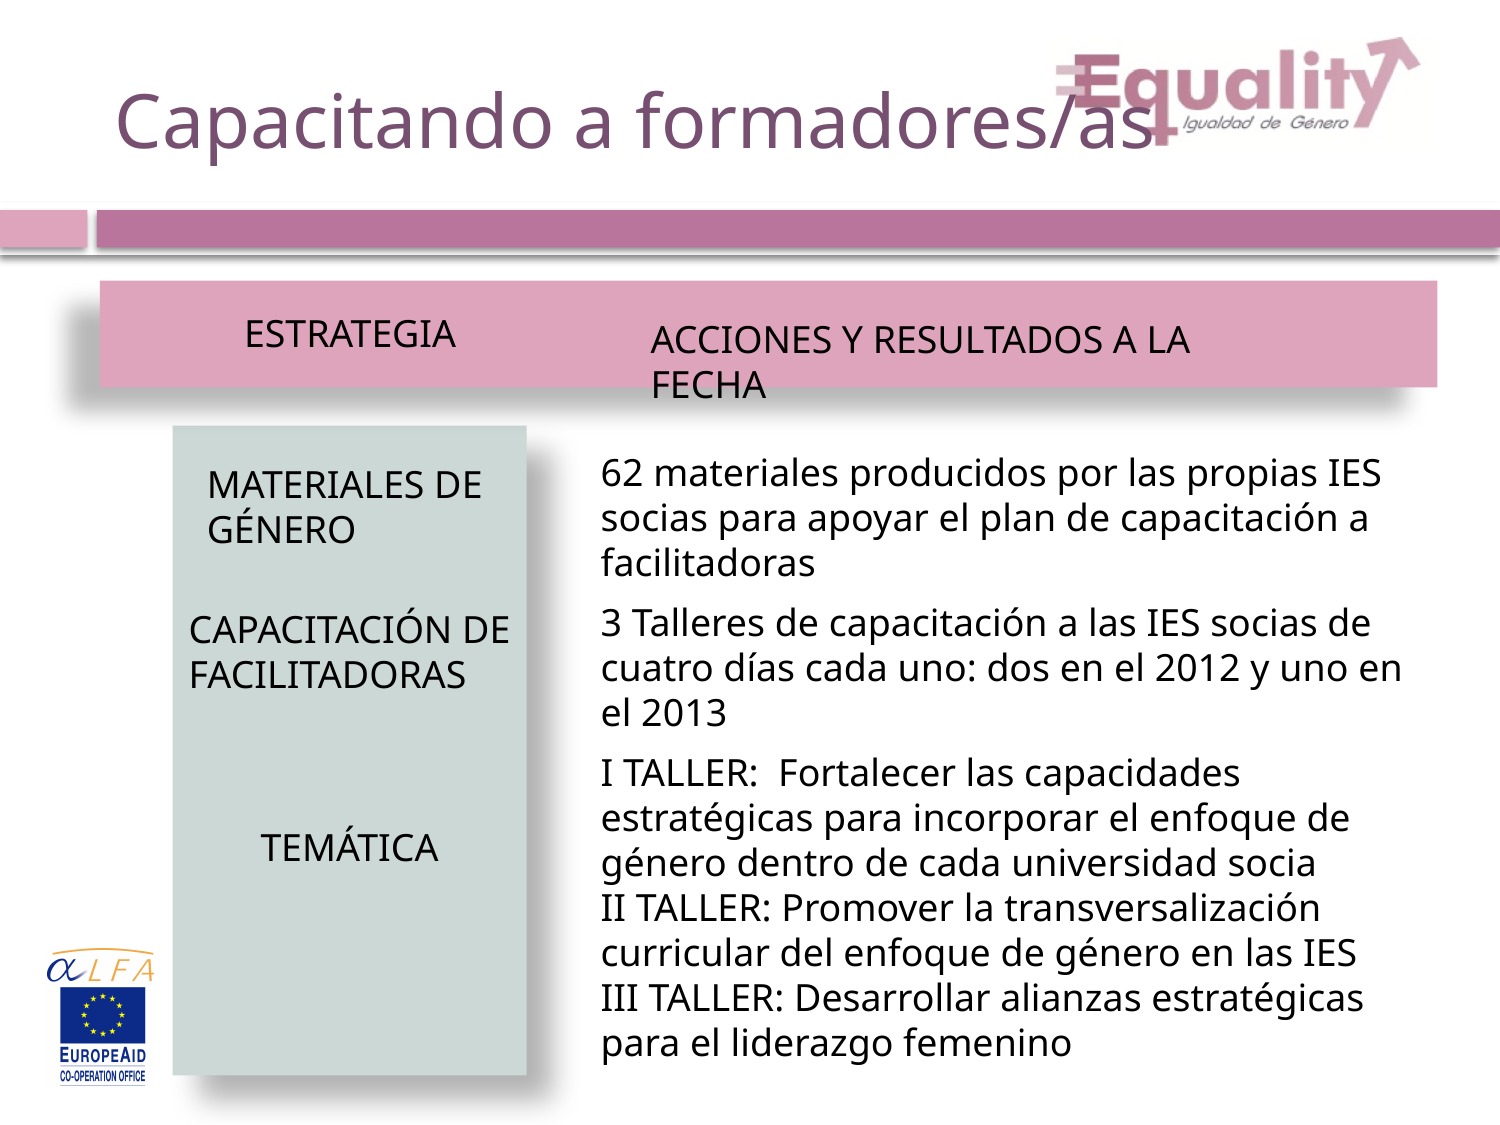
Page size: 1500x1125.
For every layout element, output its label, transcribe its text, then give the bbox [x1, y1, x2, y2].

picture [47, 948, 154, 1086]
text_box MATERIALES DE GÉNERO [192, 454, 508, 559]
text_box [172, 430, 527, 1076]
text_box TEMÁTICA [245, 816, 454, 876]
text_box ACCIONES Y RESULTADOS A LA FECHA [635, 308, 1277, 414]
text_box 3 Talleres de capacitación a las IES socias de cuatro días cada uno: dos en el 2012 y uno en el 2013 [585, 591, 1438, 741]
text_box CAPACITACIÓN DE FACILITADORAS [174, 598, 526, 703]
text_box ESTRATEGIA [229, 302, 471, 362]
text_box [96, 277, 1441, 391]
title Capacitando a formadores/as [99, 37, 1438, 200]
text_box 62 materiales producidos por las propias IES socias para apoyar el plan de capacitación a facilitadoras [585, 441, 1406, 591]
text_box I TALLER: Fortalecer las capacidades estratégicas para incorporar el enfoque de género dentro de cada universidad socia II TALLER: Promover la transversalización curricular del enfoque de género en las IES III TALLER: Desarrollar alianzas estratégicas para el liderazgo femenino [585, 741, 1438, 1072]
